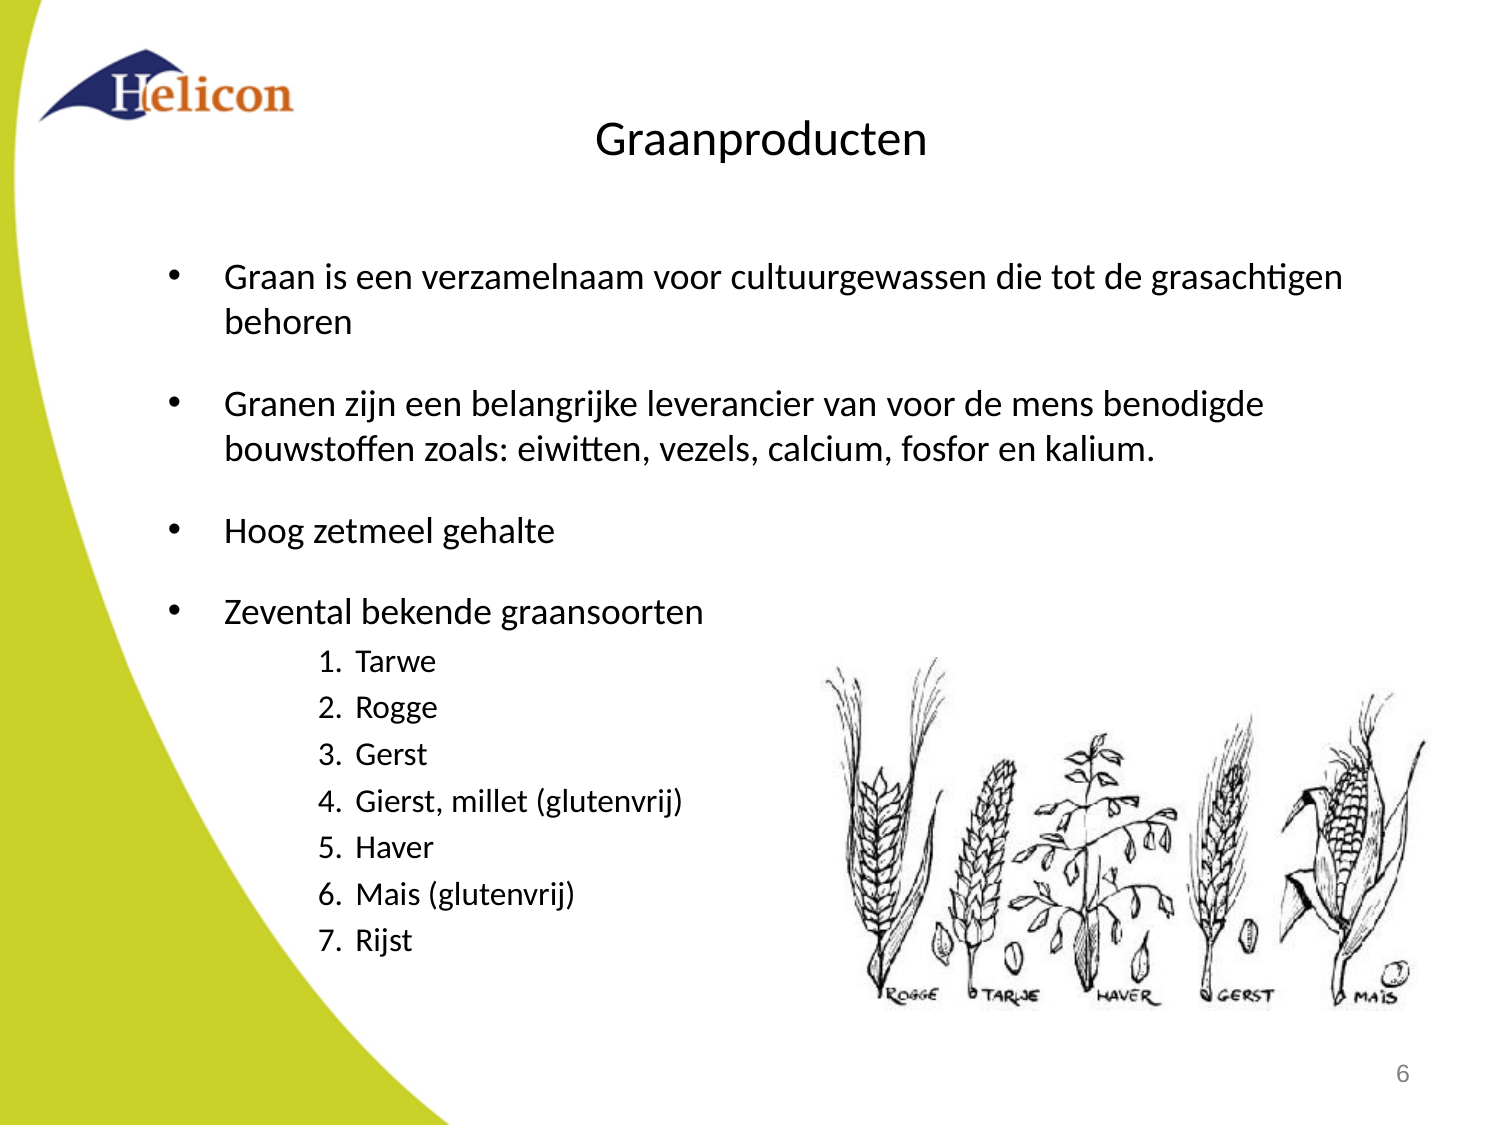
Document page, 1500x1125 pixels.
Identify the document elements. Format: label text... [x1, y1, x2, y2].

picture [0, 0, 1500, 1125]
list Graan is een verzamelnaam voor cultuurgewassen die tot de grasachtigen behoren Granen zijn een belangrijke leverancier van voor de mens benodigde bouwstoffen zoals: eiwitten, vezels, calcium, fosfor en kalium. Hoog zetmeel gehalte Zevental bekende graansoorten Tarwe Rogge Gerst Gierst, millet (glutenvrij) Haver Mais (glutenvrij) Rijst [152, 244, 1429, 1068]
title Graanproducten [123, 42, 1400, 230]
slide_number 6 [1074, 1068, 1425, 1103]
